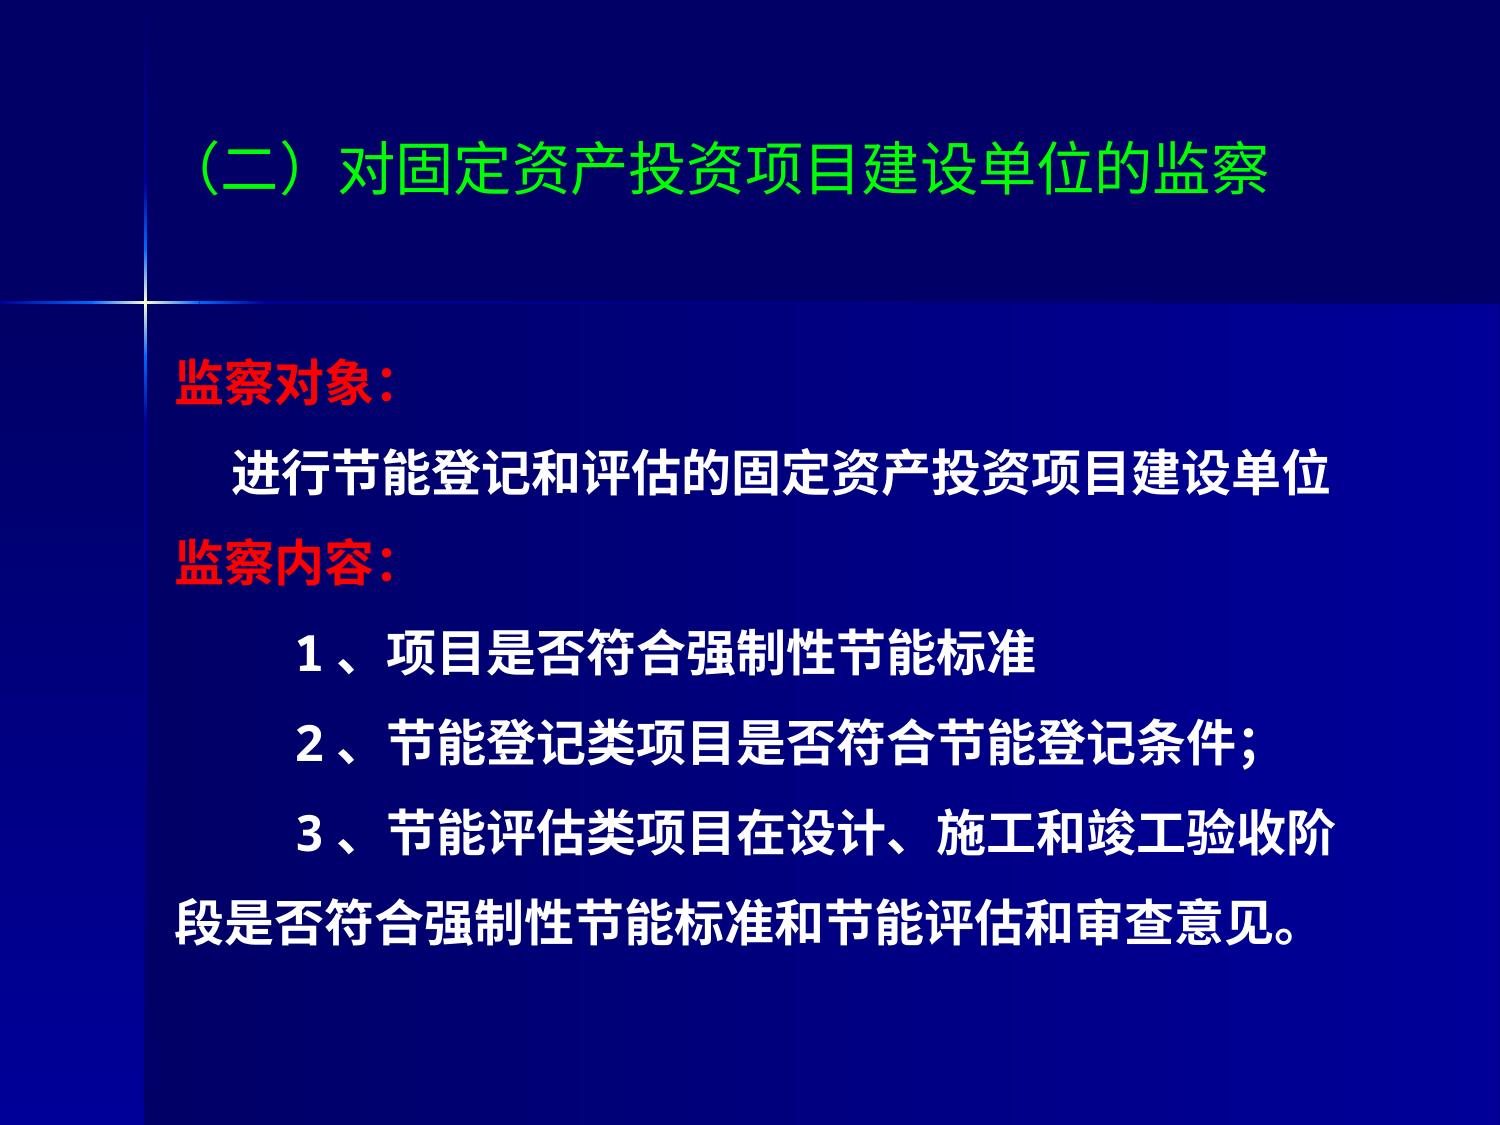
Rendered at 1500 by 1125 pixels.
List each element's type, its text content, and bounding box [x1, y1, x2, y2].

title （二）对固定资产投资项目建设单位的监察 [147, 49, 1413, 286]
list 监察对象： 进行节能登记和评估的固定资产投资项目建设单位 监察内容： 1、项目是否符合强制性节能标准 2、节能登记类项目是否符合节能登记条件； 3、节能评估类项目在设计、施工和竣工验收阶段是否符合强制性节能标准和节能评估和审查意见。 [159, 314, 1400, 1001]
